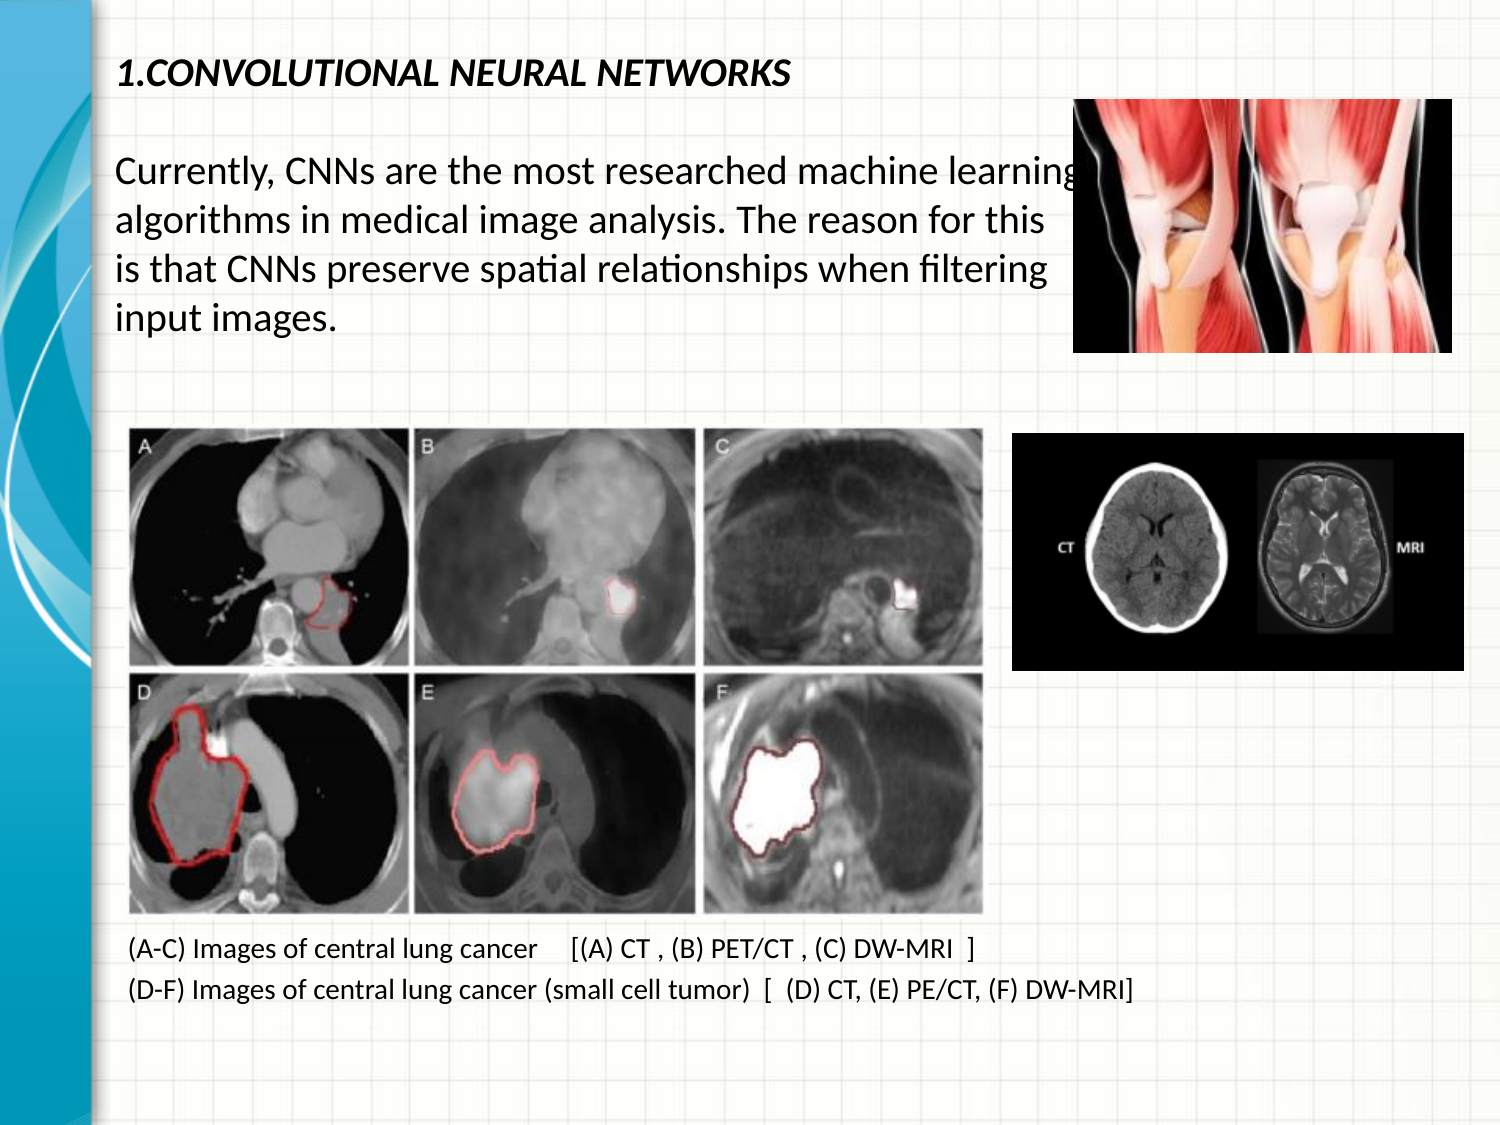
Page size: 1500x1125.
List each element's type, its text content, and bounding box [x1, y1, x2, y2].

picture [0, 0, 1500, 1125]
list (A-C) Images of central lung cancer [(A) CT , (B) PET/CT , (C) DW-MRI ] (D-F) Images of central lung cancer (small cell tumor) [ (D) CT, (E) PE/CT, (F) DW-MRI] [112, 512, 1438, 1125]
title 1.CONVOLUTIONAL NEURAL NETWORKS Currently, CNNs are the most researched machine learning algorithms in medical image analysis. The reason for this is that CNNs preserve spatial relationships when filtering input images. [99, 37, 1425, 544]
picture [124, 424, 988, 919]
